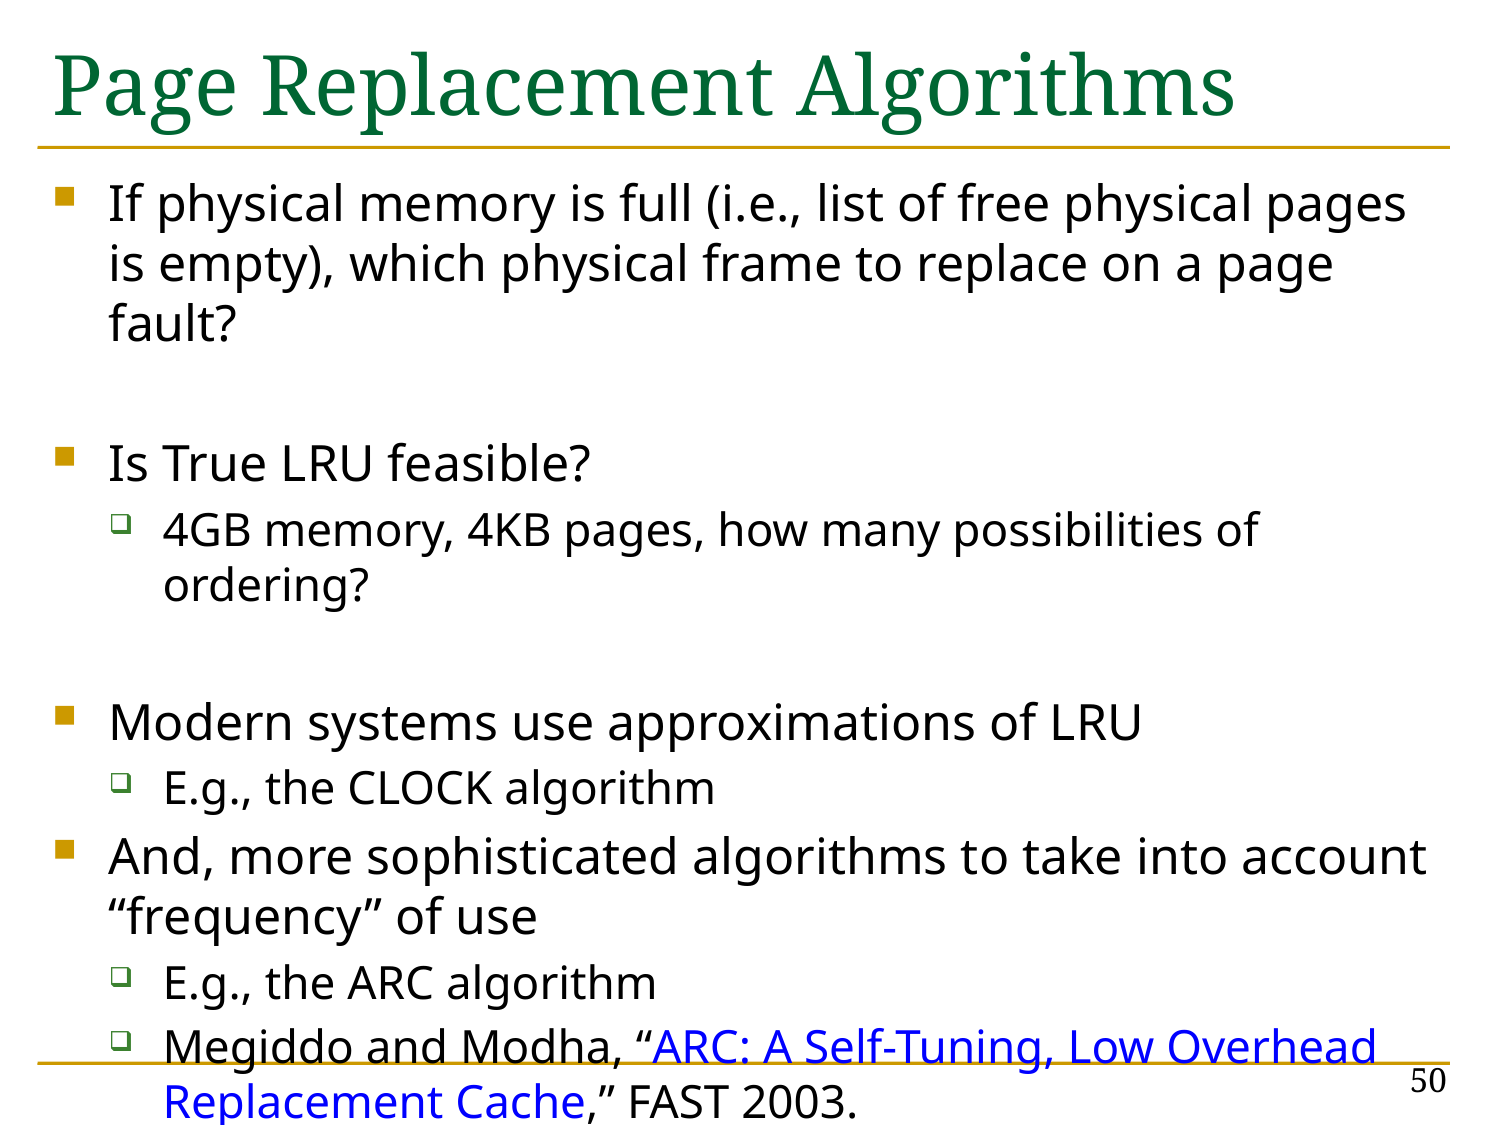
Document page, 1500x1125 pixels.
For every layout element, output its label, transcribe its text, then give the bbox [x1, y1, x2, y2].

list If physical memory is full (i.e., list of free physical pages is empty), which physical frame to replace on a page fault? Is True LRU feasible? 4GB memory, 4KB pages, how many possibilities of ordering? Modern systems use approximations of LRU E.g., the CLOCK algorithm And, more sophisticated algorithms to take into account “frequency” of use E.g., the ARC algorithm Megiddo and Modha, “ARC: A Self-Tuning, Low Overhead Replacement Cache,” FAST 2003. [37, 163, 1450, 1016]
slide_number 50 [1111, 1036, 1462, 1112]
title Page Replacement Algorithms [37, 24, 1450, 163]
